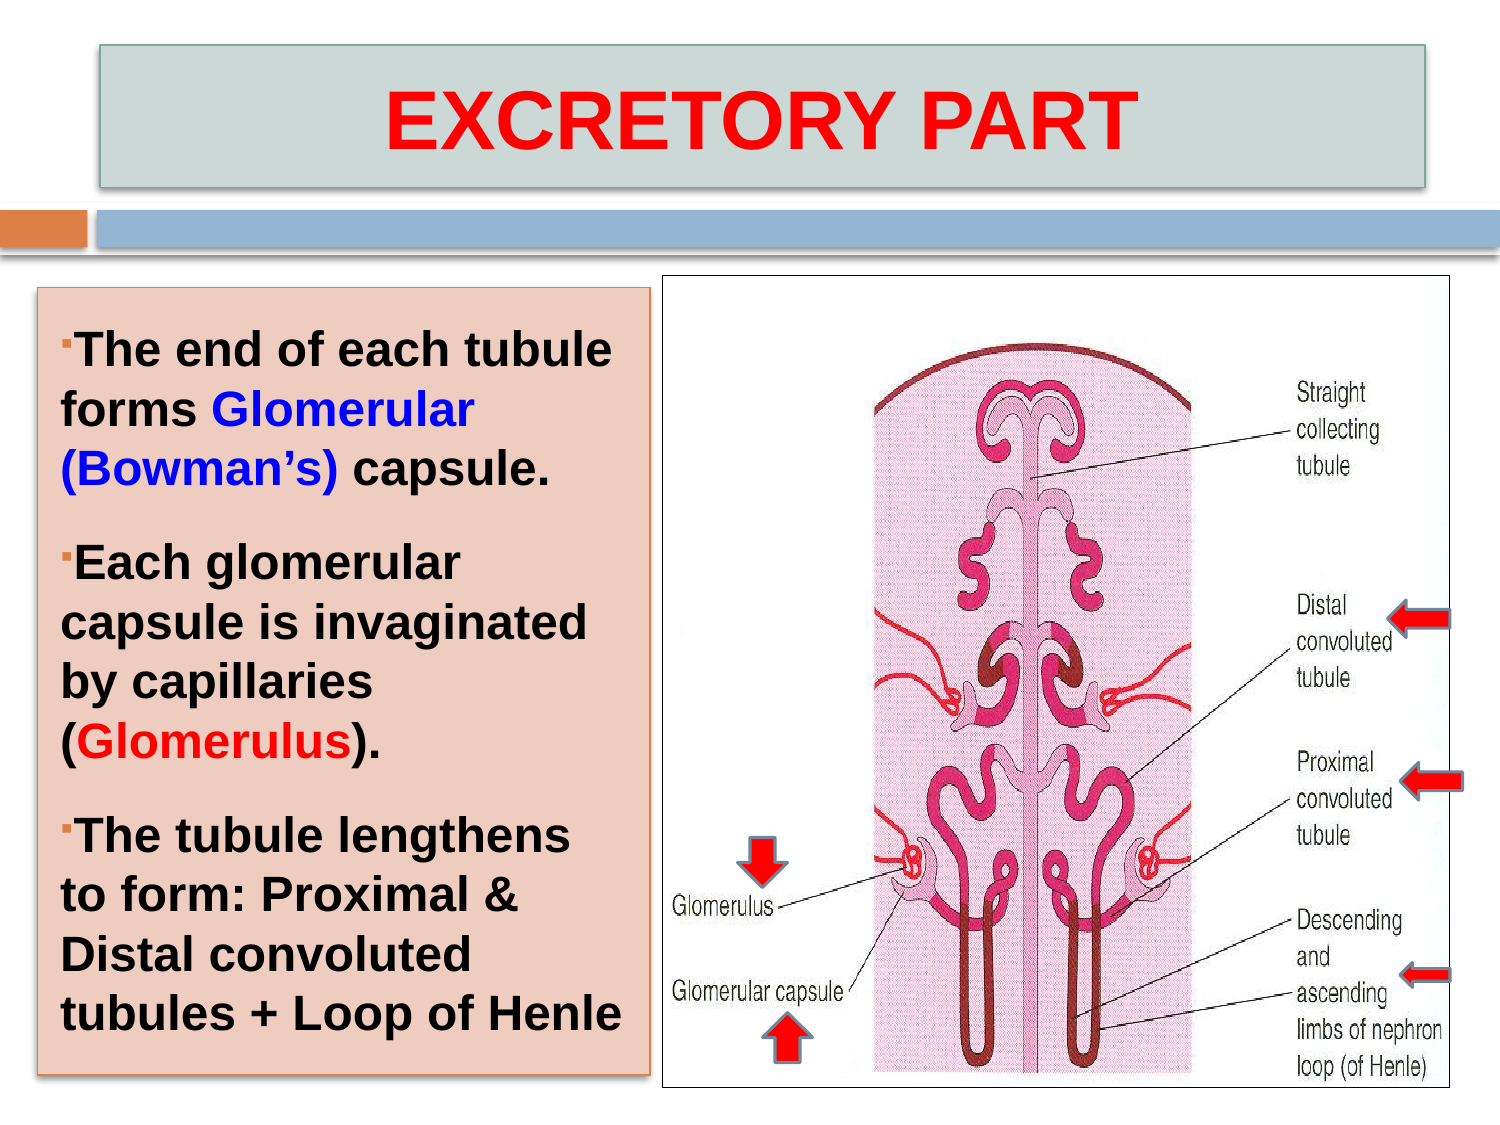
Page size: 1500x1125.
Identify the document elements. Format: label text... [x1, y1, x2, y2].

text_box [1456, 770, 1465, 793]
title EXCRETORY PART [99, 44, 1426, 188]
list The end of each tubule forms Glomerular (Bowman’s) capsule. Each glomerular capsule is invaginated by capillaries (Glomerulus). The tubule lengthens to form: Proximal & Distal convoluted tubules + Loop of Henle [37, 287, 651, 1076]
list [662, 274, 1451, 1088]
